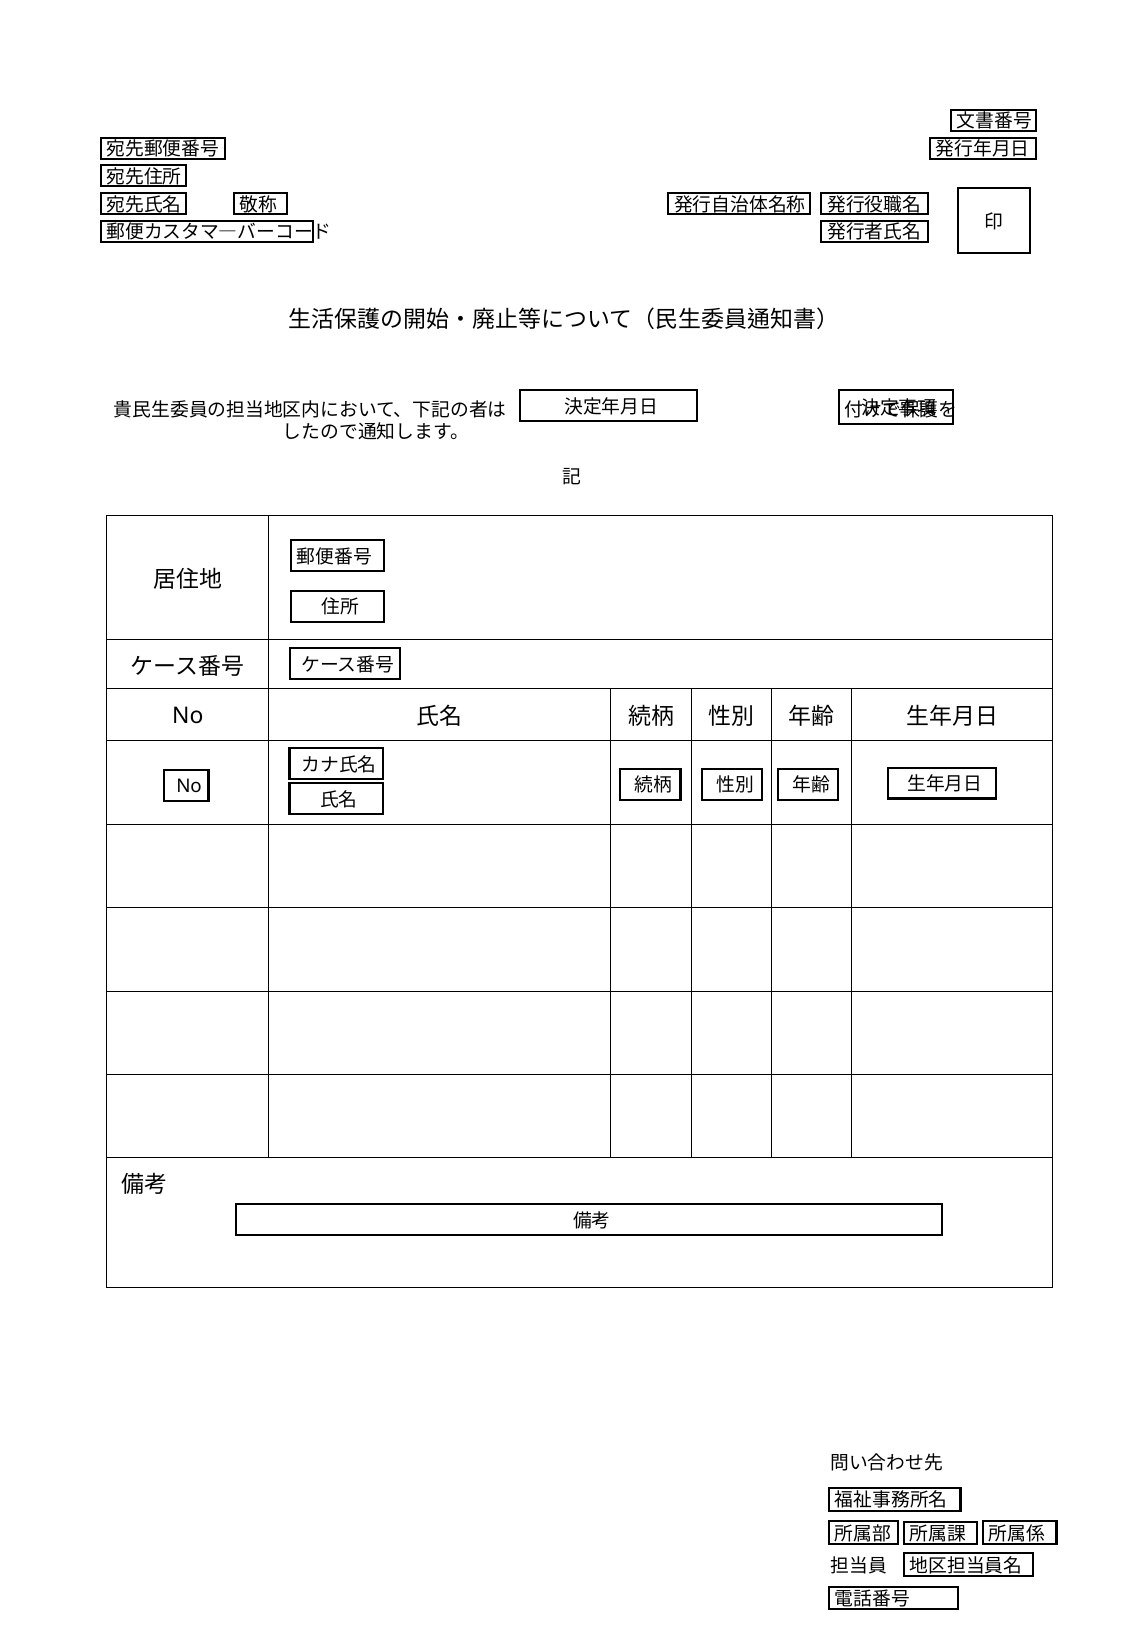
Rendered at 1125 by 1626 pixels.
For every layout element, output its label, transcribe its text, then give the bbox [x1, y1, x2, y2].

text_box 生年月日 [887, 767, 997, 800]
table_cell [611, 992, 691, 1074]
table_cell [772, 908, 851, 991]
text_box 続柄 [619, 768, 682, 801]
text_box No [163, 769, 210, 802]
text_box ケース番号 [289, 647, 401, 680]
text_box 年齢 [777, 768, 839, 801]
table_cell [772, 1075, 851, 1157]
table_cell No [107, 689, 268, 740]
table_cell [269, 825, 610, 907]
table_cell [107, 741, 268, 824]
table_cell 続柄 [611, 689, 691, 740]
table_cell [269, 741, 610, 824]
text_box 住所 [290, 590, 385, 623]
table_cell [852, 908, 1052, 991]
table_cell [852, 825, 1052, 907]
table_cell [852, 741, 1052, 824]
table_header 居住地 [107, 516, 268, 639]
table_cell 性別 [692, 689, 771, 740]
table_cell [772, 825, 851, 907]
table_cell [692, 741, 771, 824]
table_cell [269, 992, 610, 1074]
table_cell [611, 825, 691, 907]
table_cell [611, 741, 691, 824]
table_cell [692, 908, 771, 991]
text_box 備考 [235, 1203, 943, 1236]
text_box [668, 188, 1030, 254]
text_box 貴民生委員の担当地区内において、下記の者は 付けで保護を したので通知します。 記 [99, 389, 1044, 495]
table_cell [107, 825, 268, 907]
table_cell 氏名 [269, 689, 610, 740]
table_cell 年齢 [772, 689, 851, 740]
table_cell [772, 992, 851, 1074]
text_box 生活保護の開始・廃止等について（民生委員通知書） [91, 270, 1037, 340]
table_cell ケース番号 [107, 640, 268, 688]
text_box 郵便番号 [290, 539, 385, 572]
table_cell [611, 1075, 691, 1157]
table_cell [107, 908, 268, 991]
table_cell [269, 1075, 610, 1157]
table_cell 生年月日 [852, 689, 1052, 740]
text_box 決定年月日 [519, 389, 698, 422]
table_cell [611, 908, 691, 991]
table_cell [692, 825, 771, 907]
table_cell [107, 1075, 268, 1157]
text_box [815, 1443, 1057, 1610]
table_header [269, 516, 1052, 639]
table_cell 備考 [107, 1158, 1052, 1287]
table_cell [107, 992, 268, 1074]
table_cell [692, 1075, 771, 1157]
text_box 氏名 [288, 782, 384, 815]
table_cell [269, 640, 1052, 688]
table_cell [269, 908, 610, 991]
text_box カナ氏名 [288, 747, 384, 780]
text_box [100, 137, 314, 242]
table_cell [692, 992, 771, 1074]
table_cell [852, 1075, 1052, 1157]
table_cell [852, 992, 1052, 1074]
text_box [929, 109, 1037, 159]
table_cell [772, 741, 851, 824]
text_box 決定事項 [838, 389, 954, 425]
text_box 性別 [701, 768, 763, 801]
